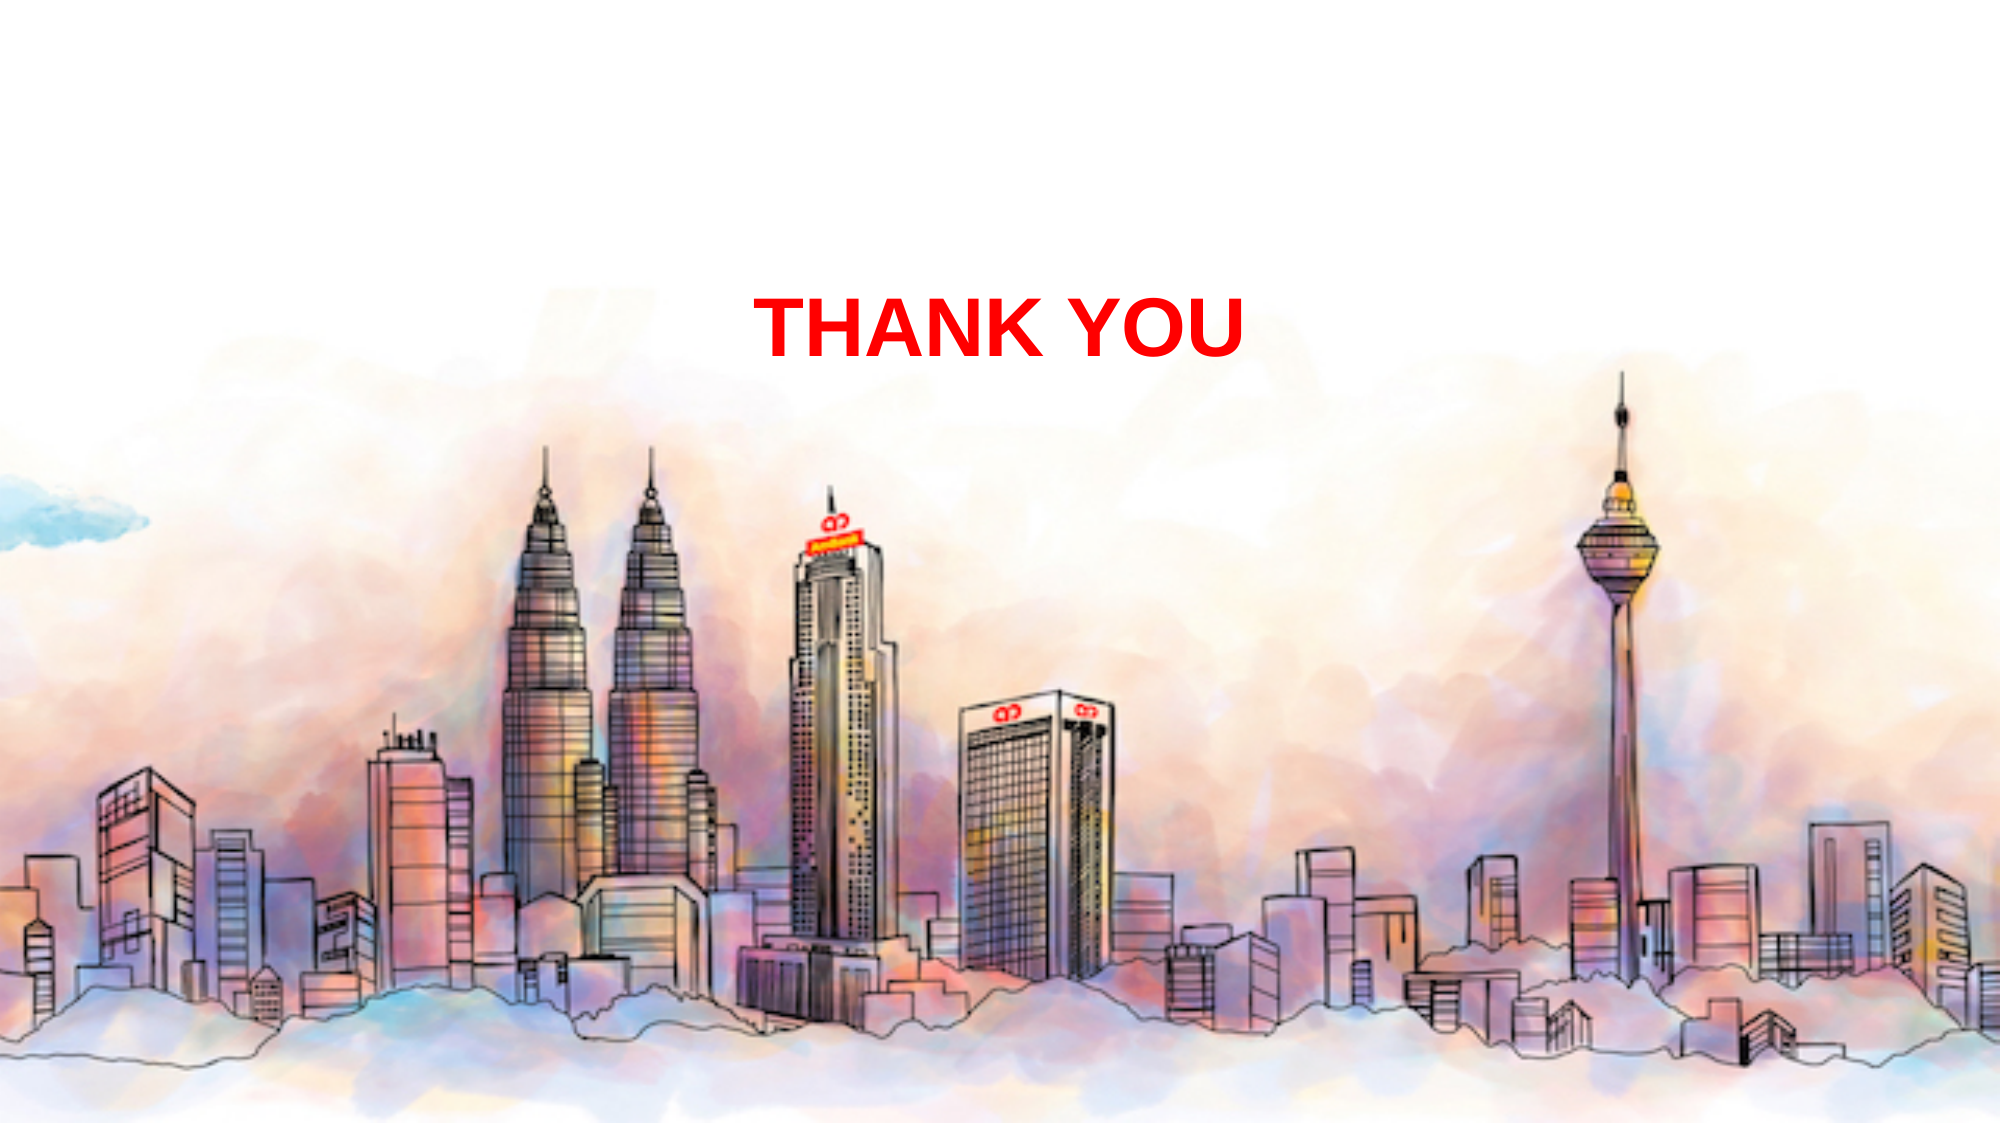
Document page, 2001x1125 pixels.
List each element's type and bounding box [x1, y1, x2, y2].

picture [0, 236, 2000, 1123]
